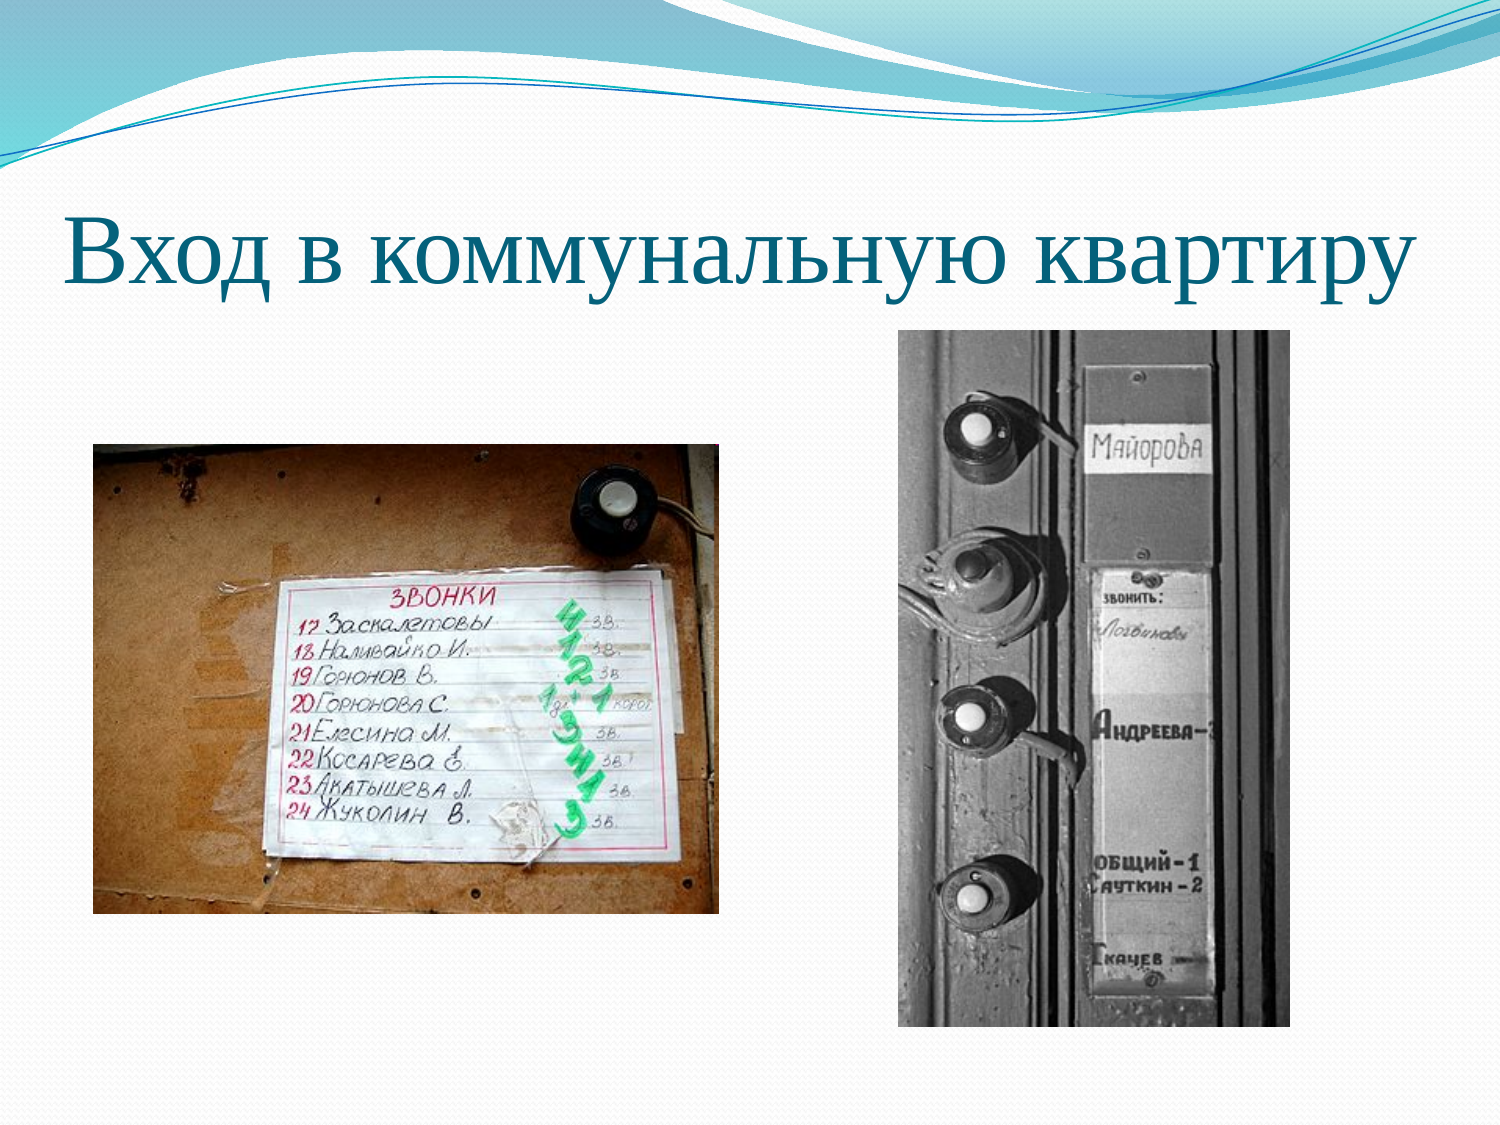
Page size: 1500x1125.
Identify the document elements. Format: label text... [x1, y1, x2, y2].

title Вход в коммунальную квартиру [0, 30, 1483, 304]
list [898, 330, 1290, 1027]
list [93, 443, 719, 914]
